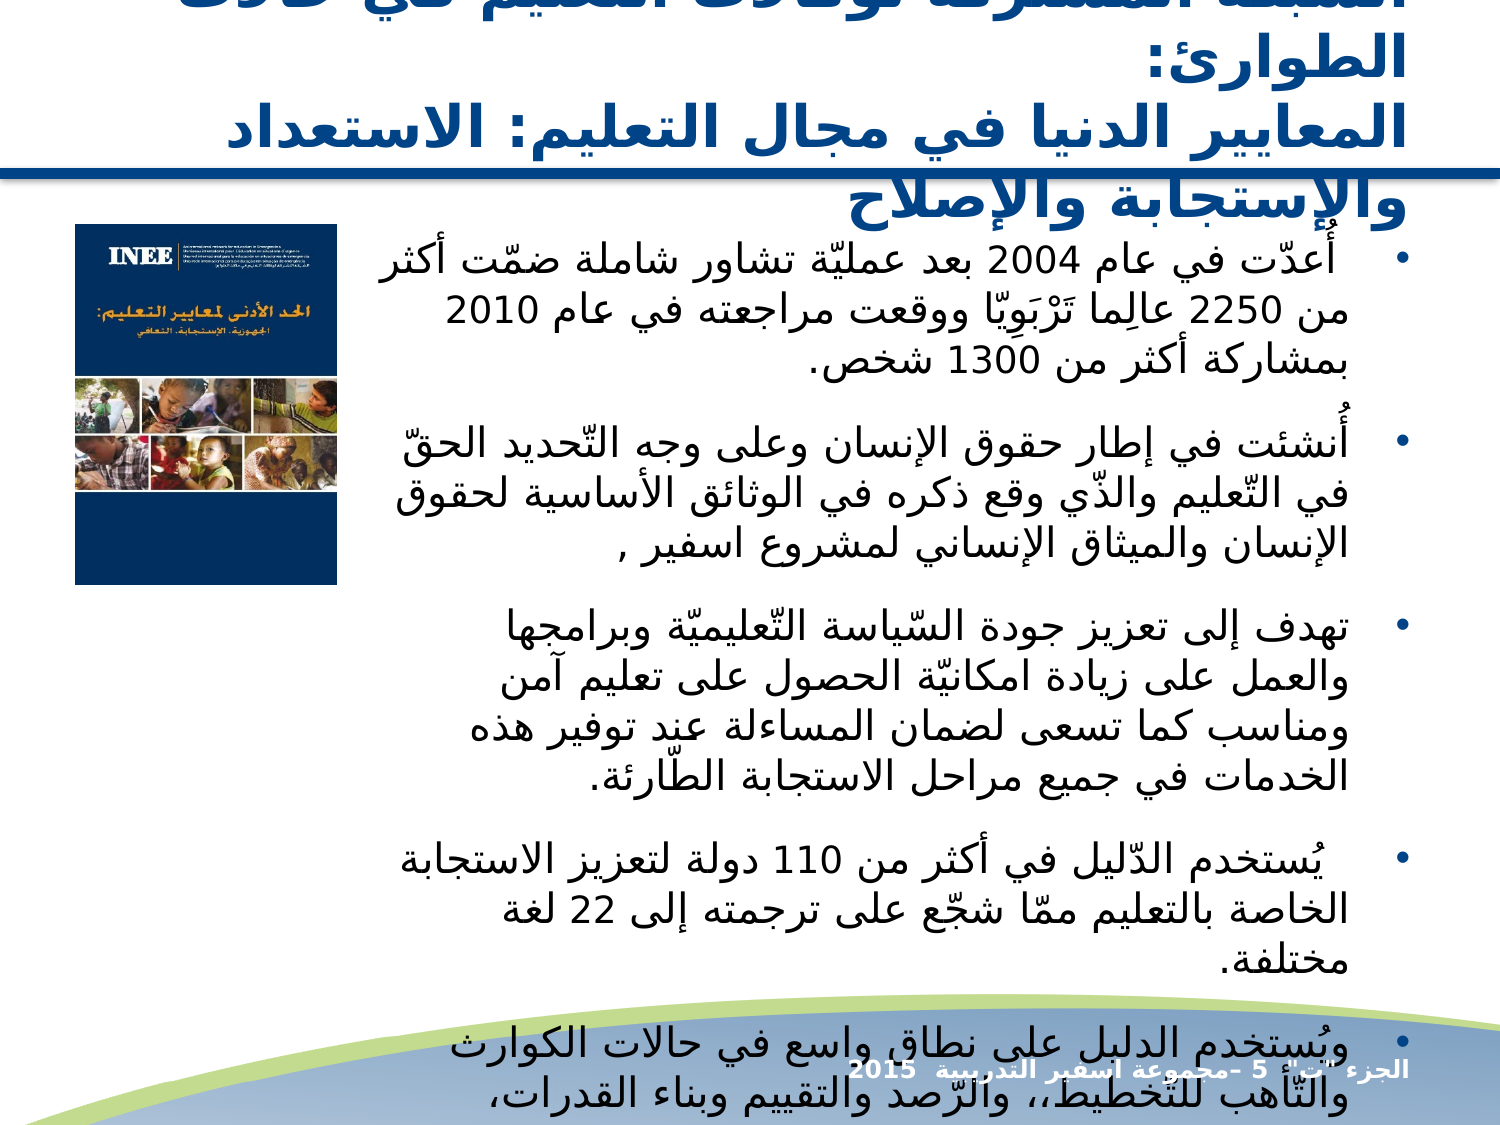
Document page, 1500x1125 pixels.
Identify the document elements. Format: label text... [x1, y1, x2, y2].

title الشبكة المشتركة لوكالات التعليم في حالات الطوارئ: المعايير الدنيا في مجال التعليم: الاستعداد والإستجابة والإصلاح [75, 0, 1425, 178]
list أُعدّت في عام 2004 بعد عمليّة تشاور شاملة ضمّت أكثر من 2250 عالِما تَرْبَوِيّا ووقعت مراجعته في عام 2010 بمشاركة أكثر من 1300 شخص. أُنشئت في إطار حقوق الإنسان وعلى وجه التّحديد الحقّ في التّعليم والذّي وقع ذكره في الوثائق الأساسية لحقوق الإنسان والميثاق الإنساني لمشروع اسفير , تهدف إلى تعزيز جودة السّياسة التّعليميّة وبرامجها والعمل على زيادة امكانيّة الحصول على تعليم آمن ومناسب كما تسعى لضمان المساءلة عند توفير هذه الخدمات في جميع مراحل الاستجابة الطّارئة. يُستخدم الدّليل في أكثر من 110 دولة لتعزيز الاستجابة الخاصة بالتعليم ممّا شجّع على ترجمته إلى 22 لغة مختلفة. ويُستخدم الدليل على نطاق واسع في حالات الكوارث والتّأهب للتّخطيط،، والرّصد والتقييم وبناء القدرات، وتصميم المشروع وفي إطار تنسيق الجهود. [357, 224, 1425, 1010]
picture [74, 224, 337, 585]
picture [0, 992, 1500, 1125]
footer الجزء "ت" 5 –مجموعة اسفير التدريبية 2015 [679, 1038, 1425, 1099]
